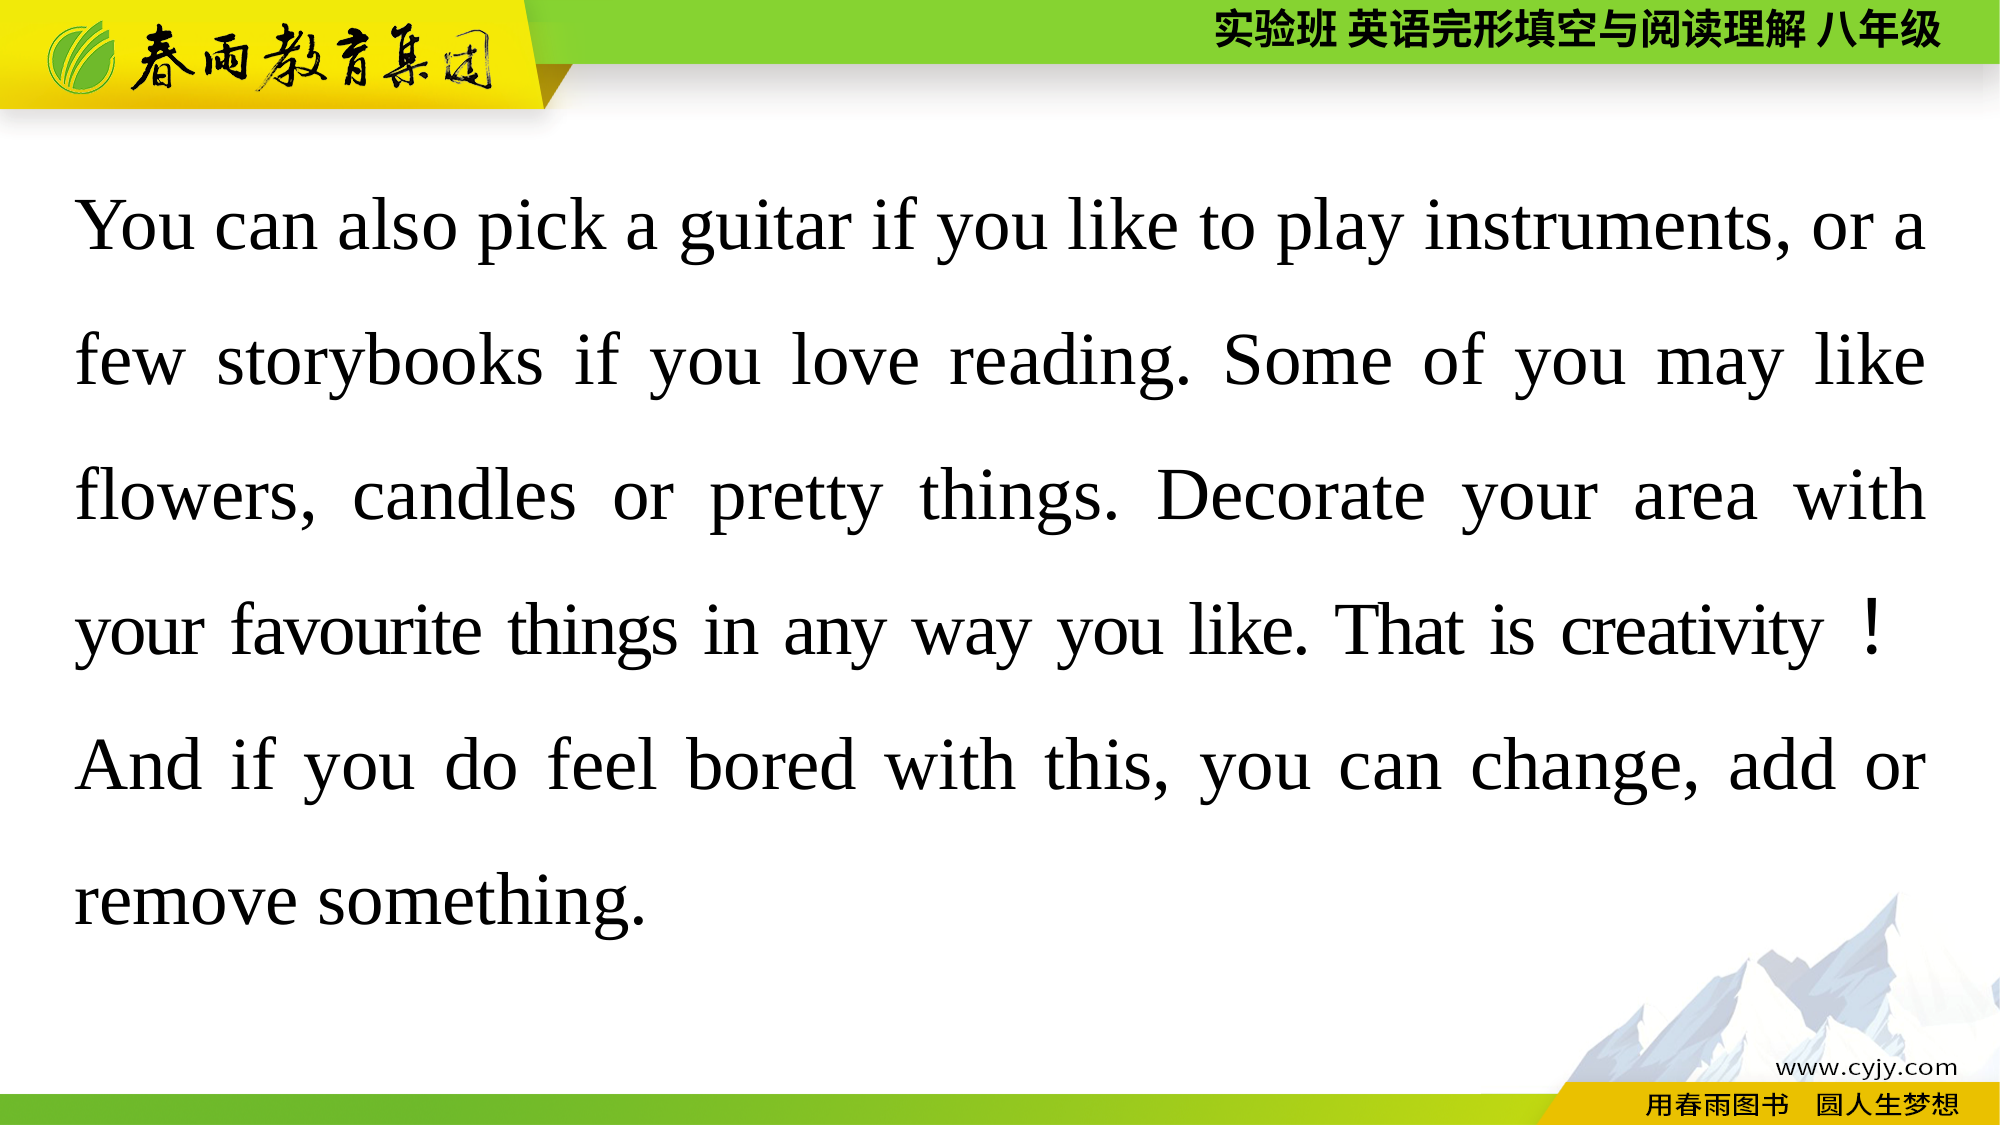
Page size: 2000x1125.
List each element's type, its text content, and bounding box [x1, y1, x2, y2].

list You can also pick a guitar if you like to play instruments, or a few storybooks if you love reading. Some of you may like flowers, candles or pretty things. Decorate your area with your favourite things in any way you like. That is creativity！ And if you do feel bored with this, you can change, add or remove something. [59, 122, 1944, 956]
picture [0, 0, 2000, 1125]
